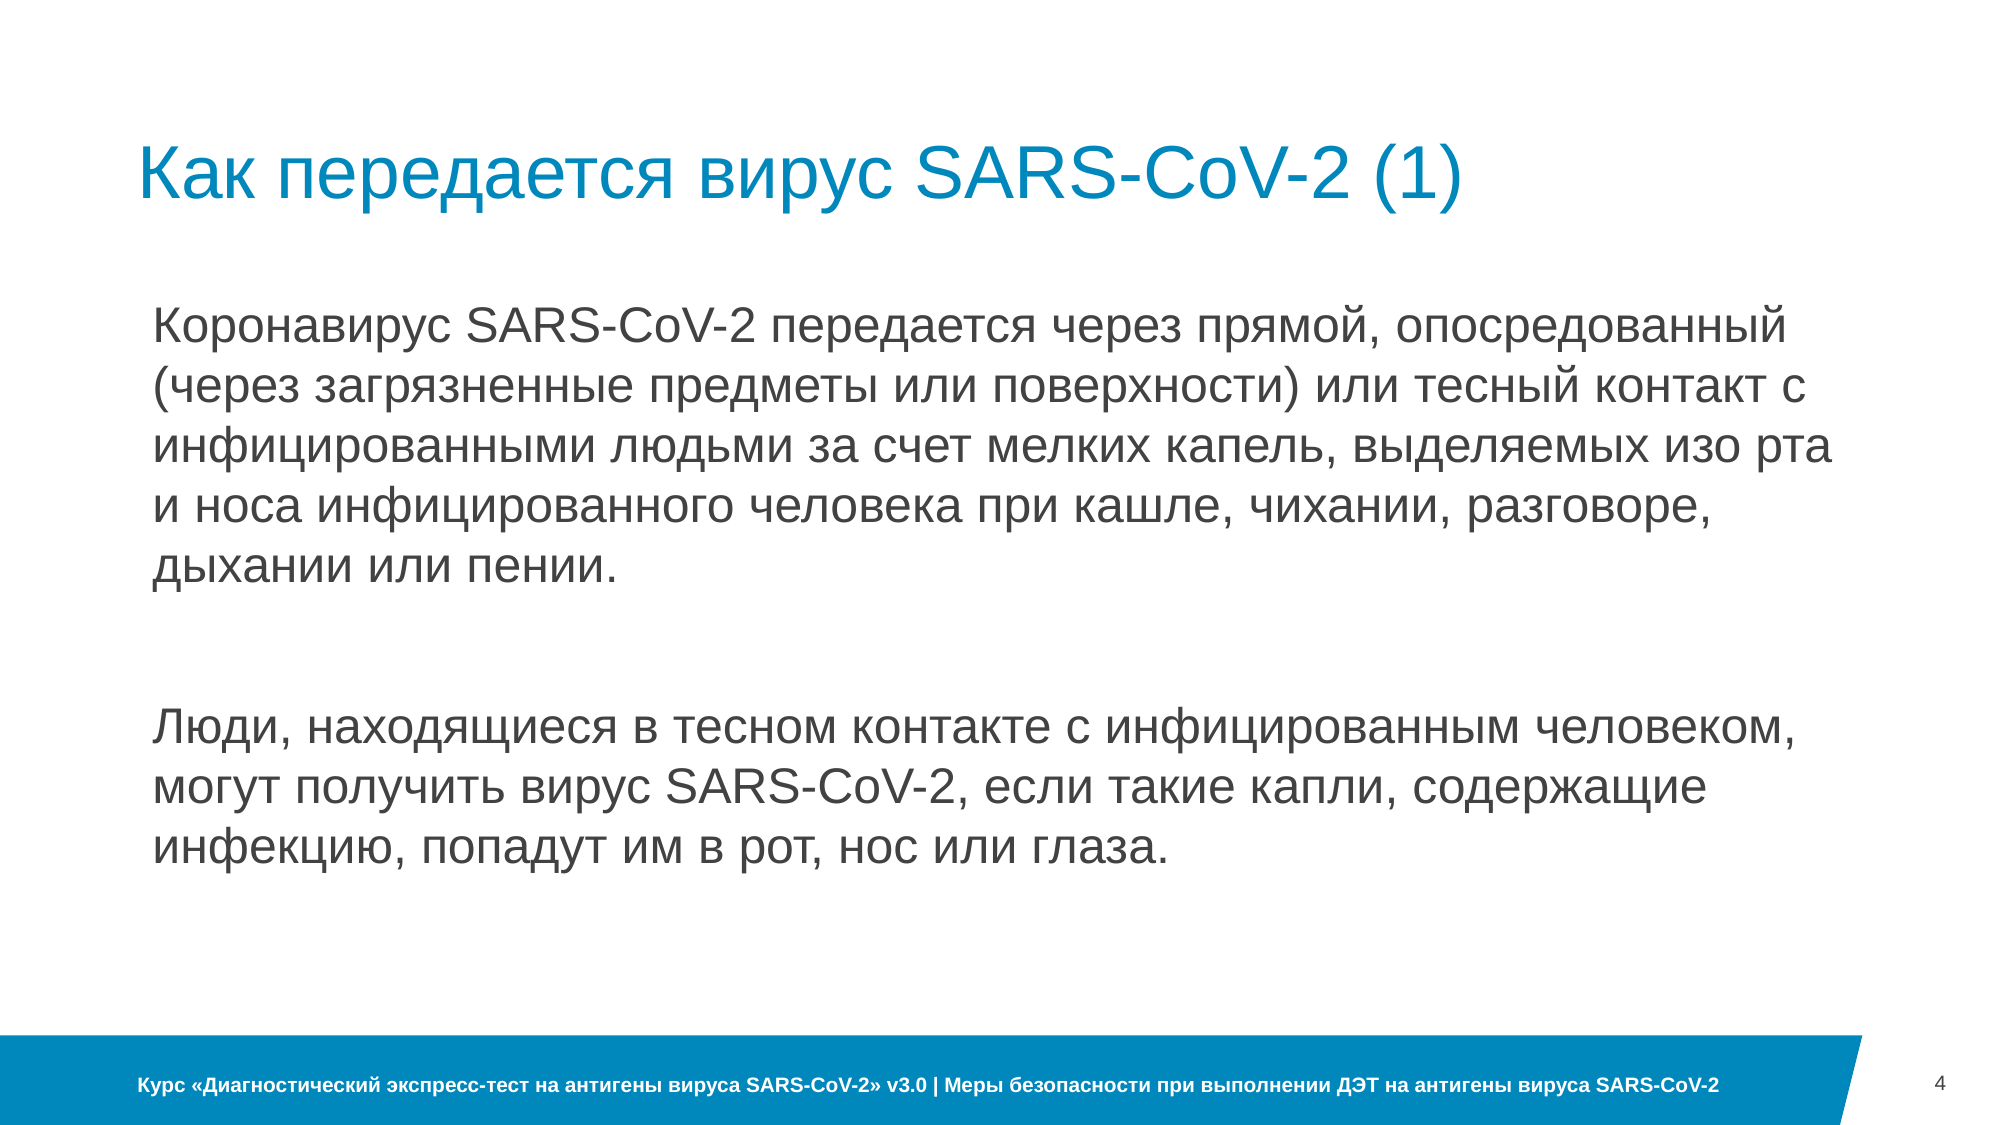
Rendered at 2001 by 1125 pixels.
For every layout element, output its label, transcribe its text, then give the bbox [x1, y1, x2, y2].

list Коронавирус SARS-CoV-2 передается через прямой, опосредованный (через загрязненные предметы или поверхности) или тесный контакт с инфицированными людьми за счет мелких капель, выделяемых изо рта и носа инфицированного человека при кашле, чихании, разговоре, дыхании или пении. Люди, находящиеся в тесном контакте с инфицированным человеком, могут получить вирус SARS-CoV-2, если такие капли, содержащие инфекцию, попадут им в рот, нос или глаза. [137, 284, 1863, 1014]
footer Курс «Диагностический экспресс-тест на антигены вируса SARS-CoV-2» v3.0 | Меры безопасности при выполнении ДЭТ на антигены вируса SARS-CoV-2 [137, 1042, 1833, 1125]
slide_number 4 [1862, 1035, 1947, 1125]
title Как передается вирус SARS-CoV-2 (1) [137, 59, 1863, 215]
